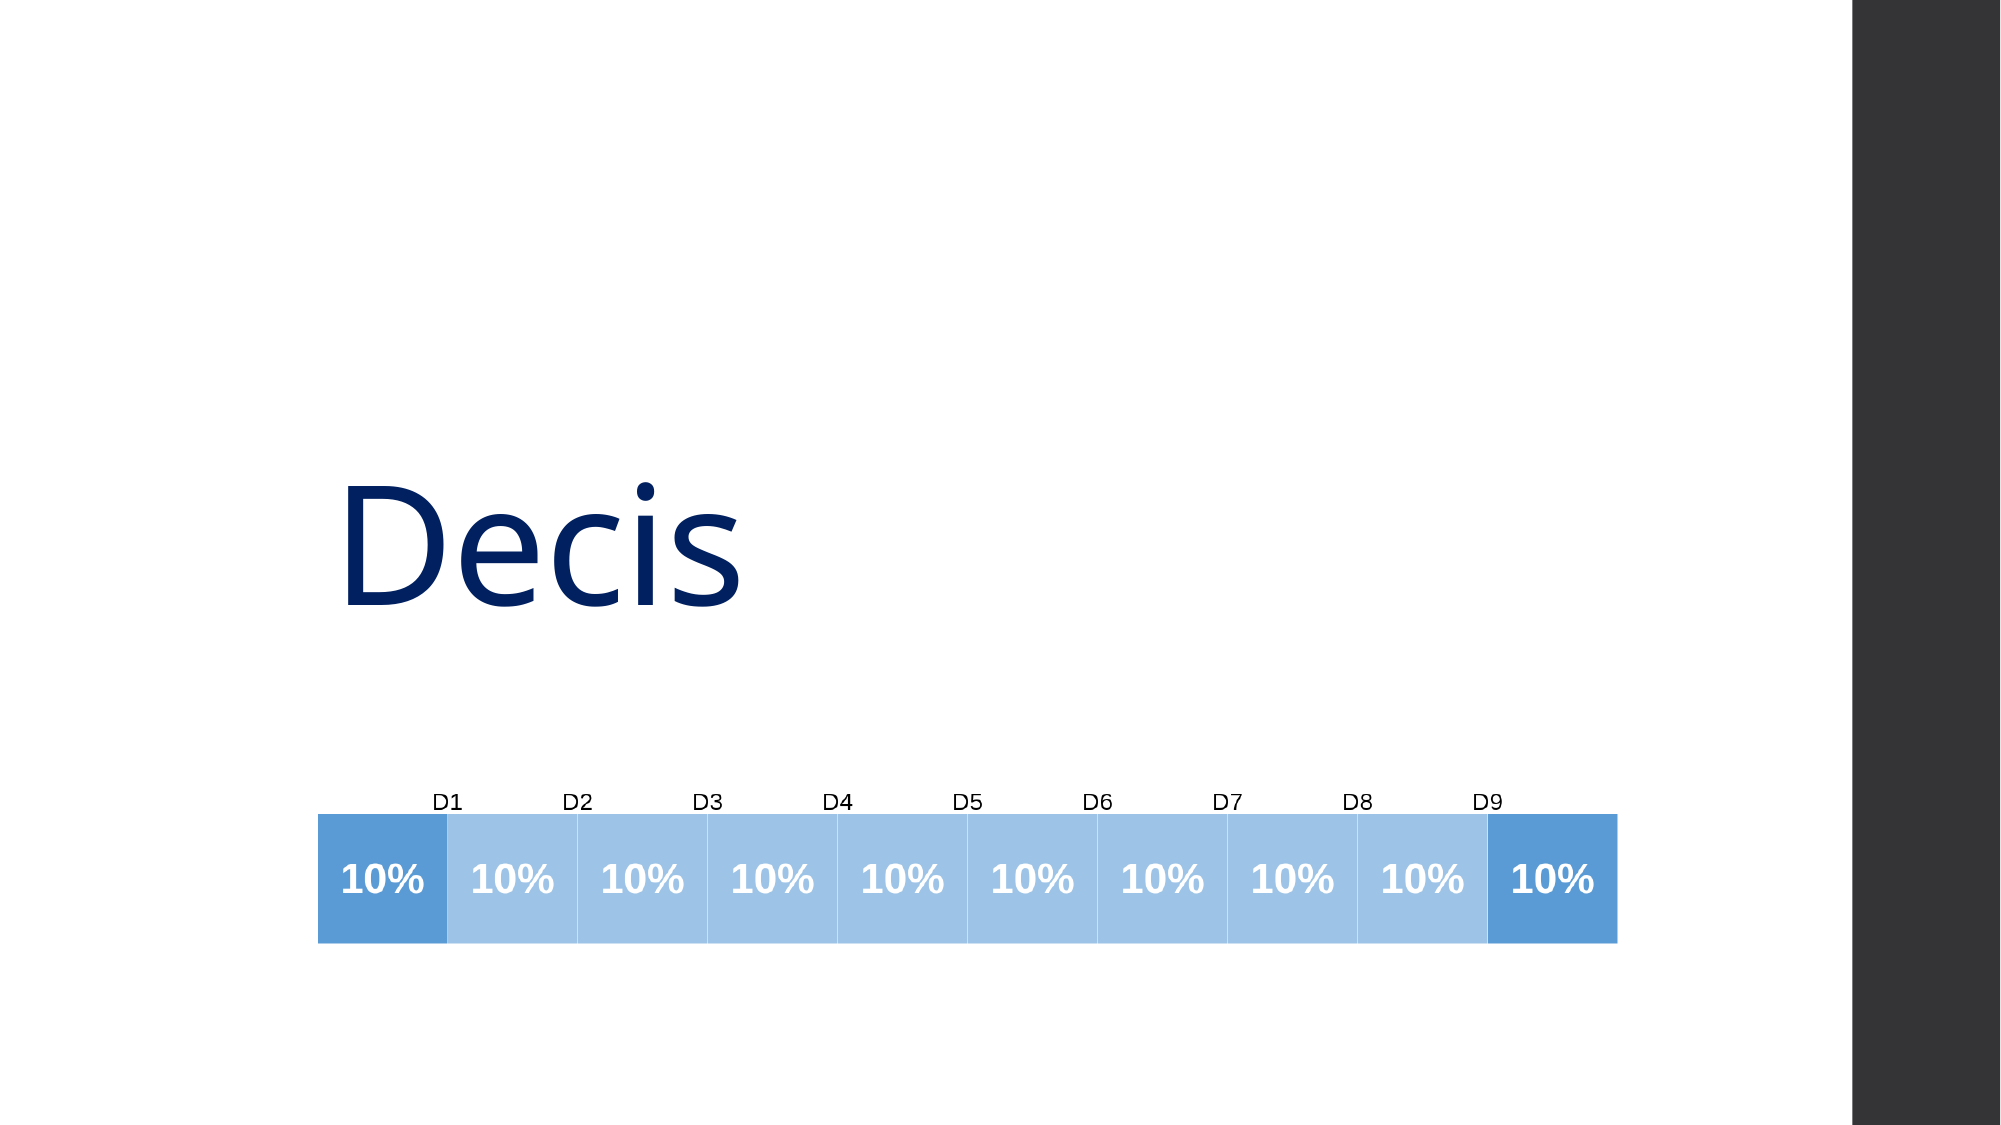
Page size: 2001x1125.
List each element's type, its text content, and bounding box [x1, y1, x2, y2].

picture [316, 785, 1618, 945]
text_box Decis [317, 184, 1274, 649]
